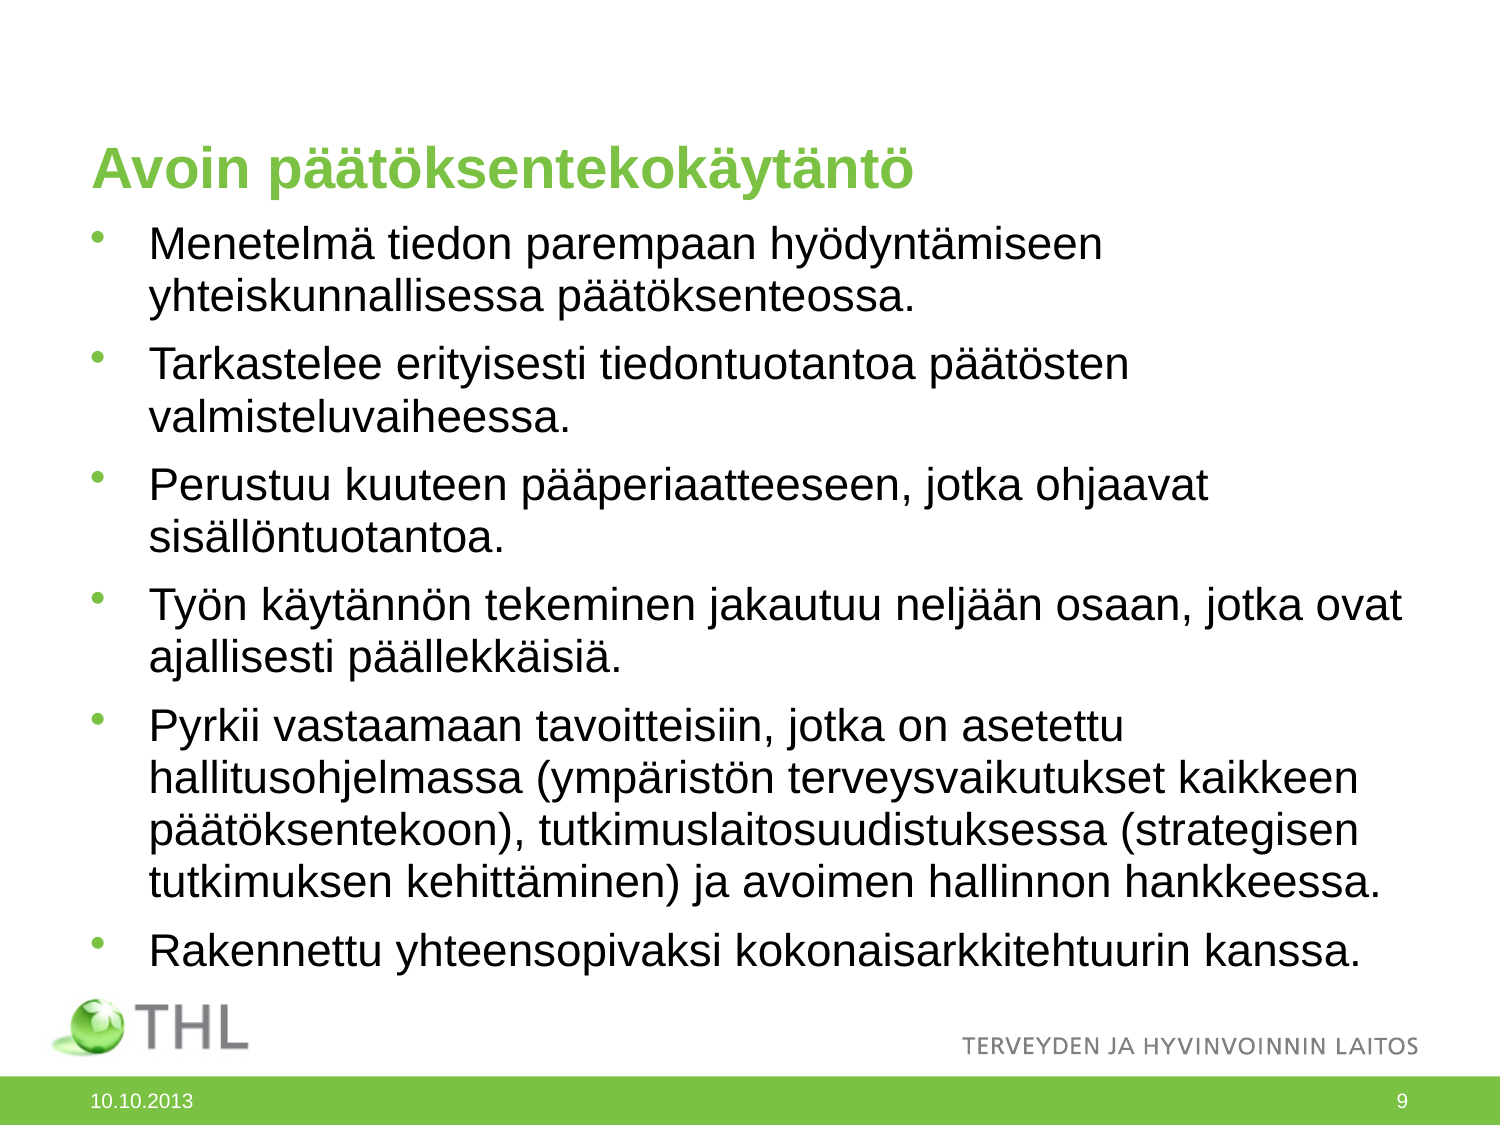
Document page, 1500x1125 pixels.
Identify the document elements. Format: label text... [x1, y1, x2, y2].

slide_number 9 [1245, 1082, 1424, 1118]
list Menetelmä tiedon parempaan hyödyntämiseen yhteiskunnallisessa päätöksenteossa. Tarkastelee erityisesti tiedontuotantoa päätösten valmisteluvaiheessa. Perustuu kuuteen pääperiaatteeseen, jotka ohjaavat sisällöntuotantoa. Työn käytännön tekeminen jakautuu neljään osaan, jotka ovat ajallisesti päällekkäisiä. Pyrkii vastaamaan tavoitteisiin, jotka on asetettu hallitusohjelmassa (ympäristön terveysvaikutukset kaikkeen päätöksentekoon), tutkimuslaitosuudistuksessa (strategisen tutkimuksen kehittäminen) ja avoimen hallinnon hankkeessa. Rakennettu yhteensopivaksi kokonaisarkkitehtuurin kanssa. [75, 210, 1424, 931]
picture [24, 983, 275, 1067]
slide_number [74, 1082, 255, 1118]
title Avoin päätöksentekokäytäntö [76, 42, 1424, 208]
